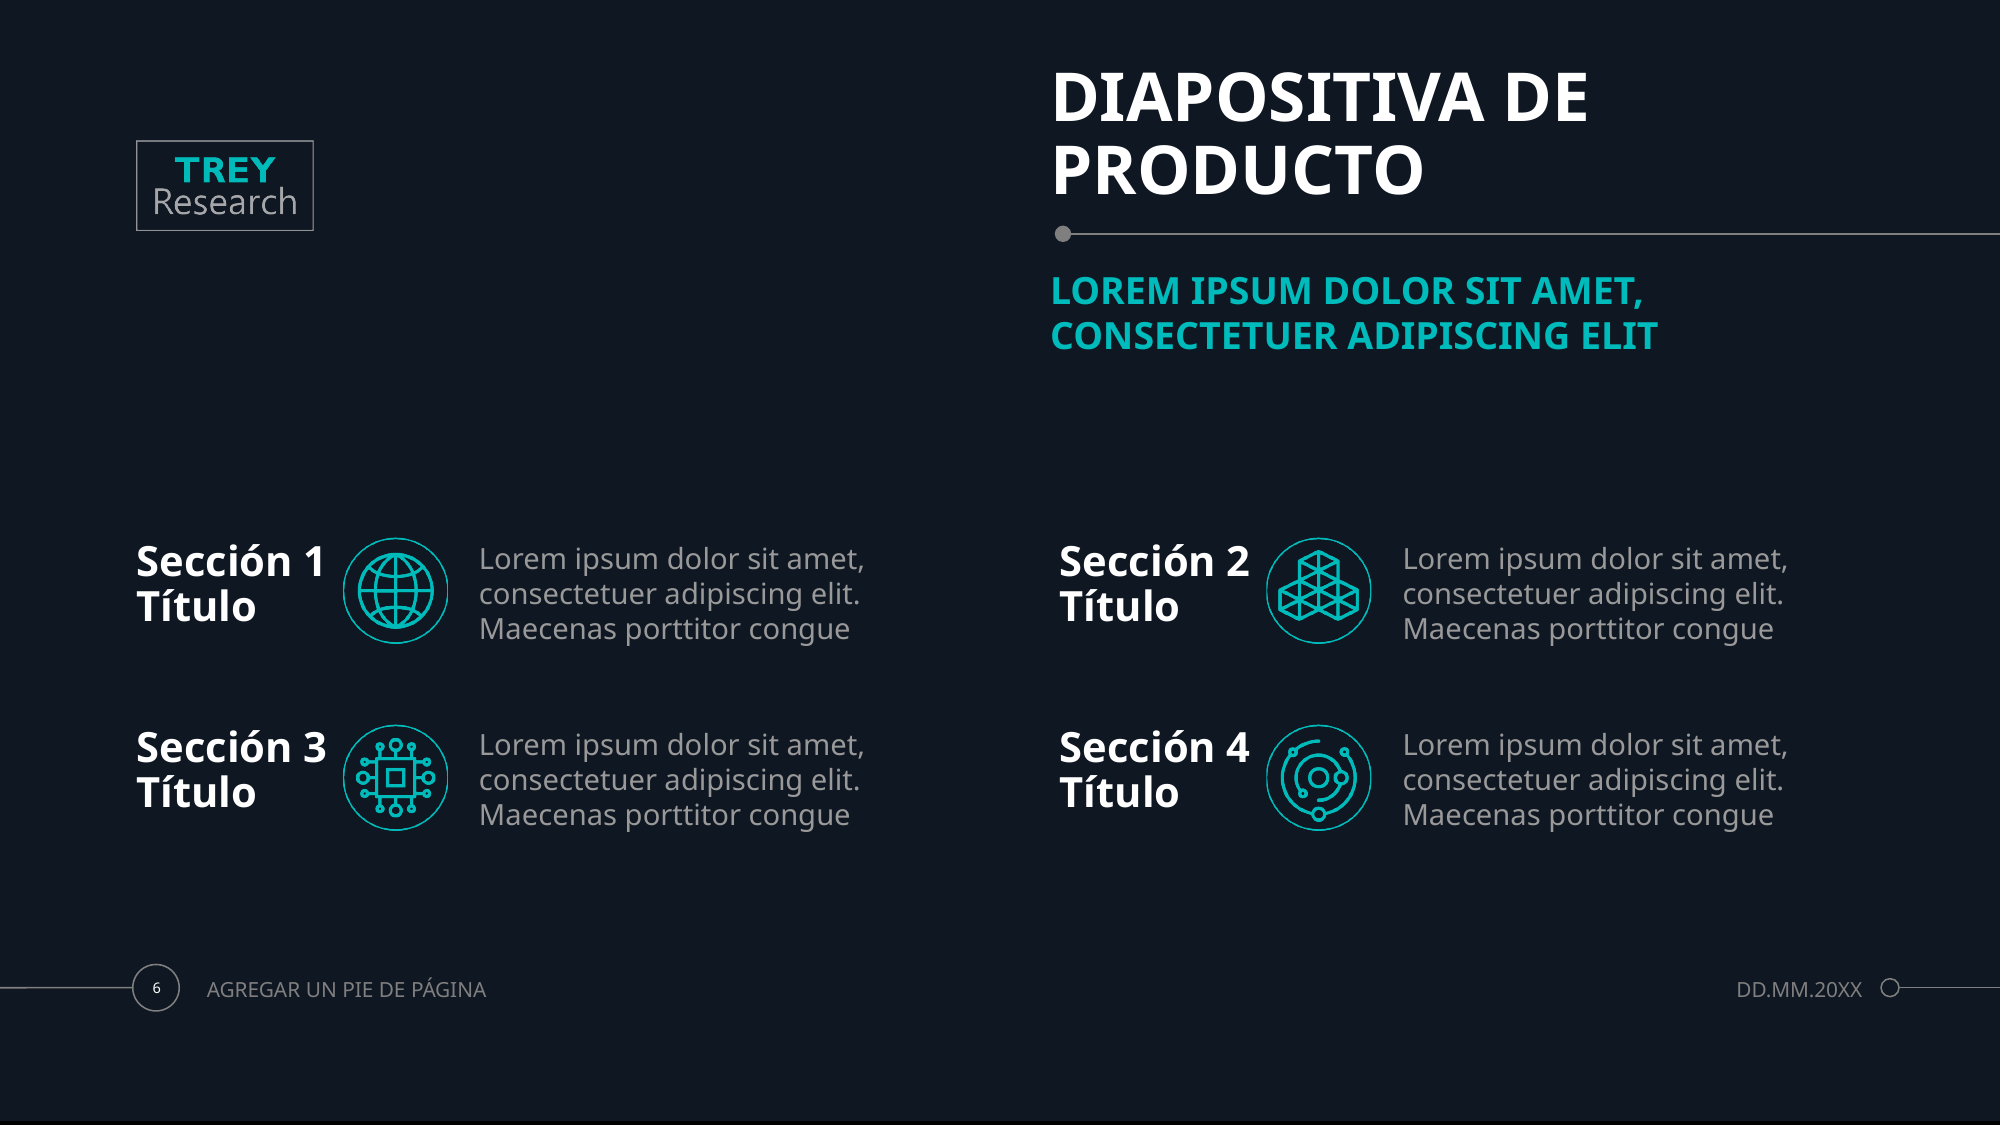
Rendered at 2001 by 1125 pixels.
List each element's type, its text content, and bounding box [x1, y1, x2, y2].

list Sección 2 Título [1059, 539, 1259, 645]
slide_number ‹#› [127, 964, 186, 1014]
picture [1265, 723, 1372, 832]
list Lorem ipsum dolor sit amet, consectetuer adipiscing elit. Maecenas porttitor congue [479, 539, 918, 645]
picture [1265, 536, 1372, 646]
picture [136, 140, 314, 232]
picture [342, 723, 449, 832]
picture [342, 536, 449, 646]
list Sección 1 Título [136, 539, 335, 645]
slide_number DD.MM.20XX [1643, 964, 1863, 1014]
list Lorem ipsum dolor sit amet, consectetuer adipiscing elit. Maecenas porttitor congue [1402, 726, 1841, 832]
list Sección 3 Título [136, 726, 335, 832]
list Lorem ipsum dolor sit amet, consectetuer adipiscing elit. Maecenas porttitor congue [479, 726, 918, 832]
title DIAPOSITIVA DE PRODUCTO [1049, 55, 1788, 210]
list Sección 4 Título [1059, 726, 1259, 832]
footer AGREGAR UN PIE DE PÁGINA [191, 964, 671, 1014]
list LOREM IPSUM DOLOR SIT AMET, CONSECTETUER ADIPISCING ELIT [1049, 266, 1784, 361]
list Lorem ipsum dolor sit amet, consectetuer adipiscing elit. Maecenas porttitor congue [1402, 539, 1841, 645]
